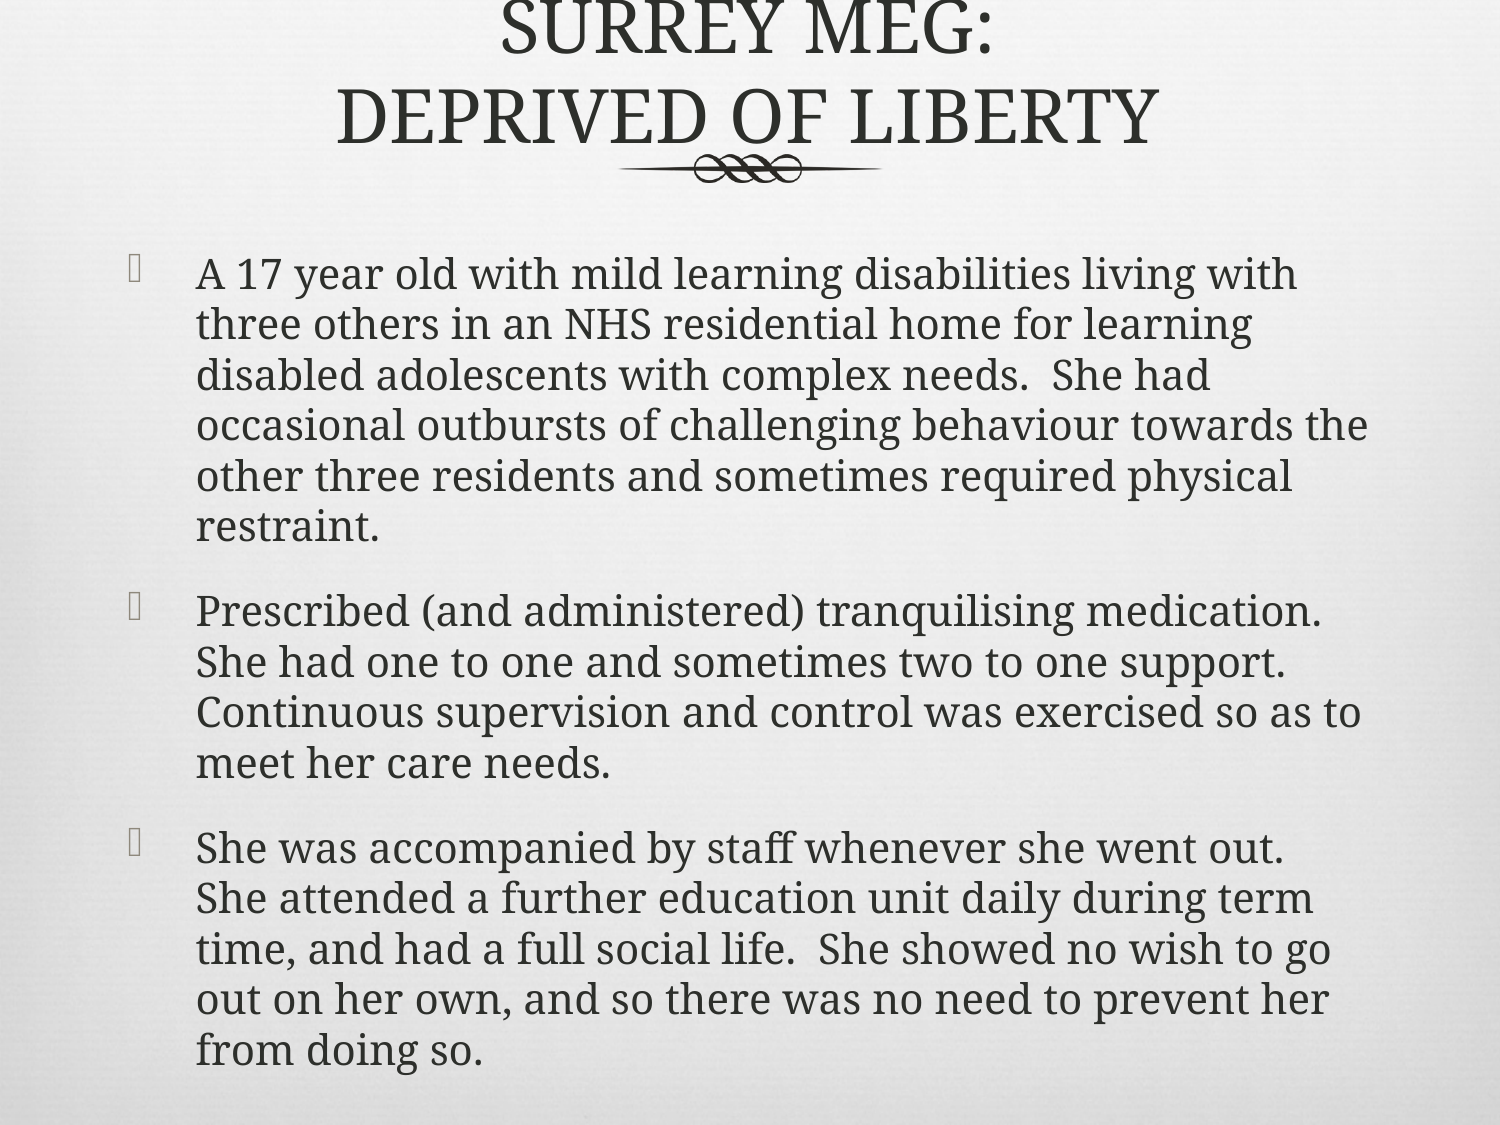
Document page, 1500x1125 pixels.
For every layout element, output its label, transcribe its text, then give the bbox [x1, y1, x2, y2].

picture [615, 157, 885, 183]
list A 17 year old with mild learning disabilities living with three others in an NHS residential home for learning disabled adolescents with complex needs. She had occasional outbursts of challenging behaviour towards the other three residents and sometimes required physical restraint. Prescribed (and administered) tranquilising medication. She had one to one and sometimes two to one support. Continuous supervision and control was exercised so as to meet her care needs. She was accompanied by staff whenever she went out. She attended a further education unit daily during term time, and had a full social life. She showed no wish to go out on her own, and so there was no need to prevent her from doing so. [112, 240, 1388, 1089]
title Surrey MEG: Deprived of Liberty [110, 0, 1385, 157]
